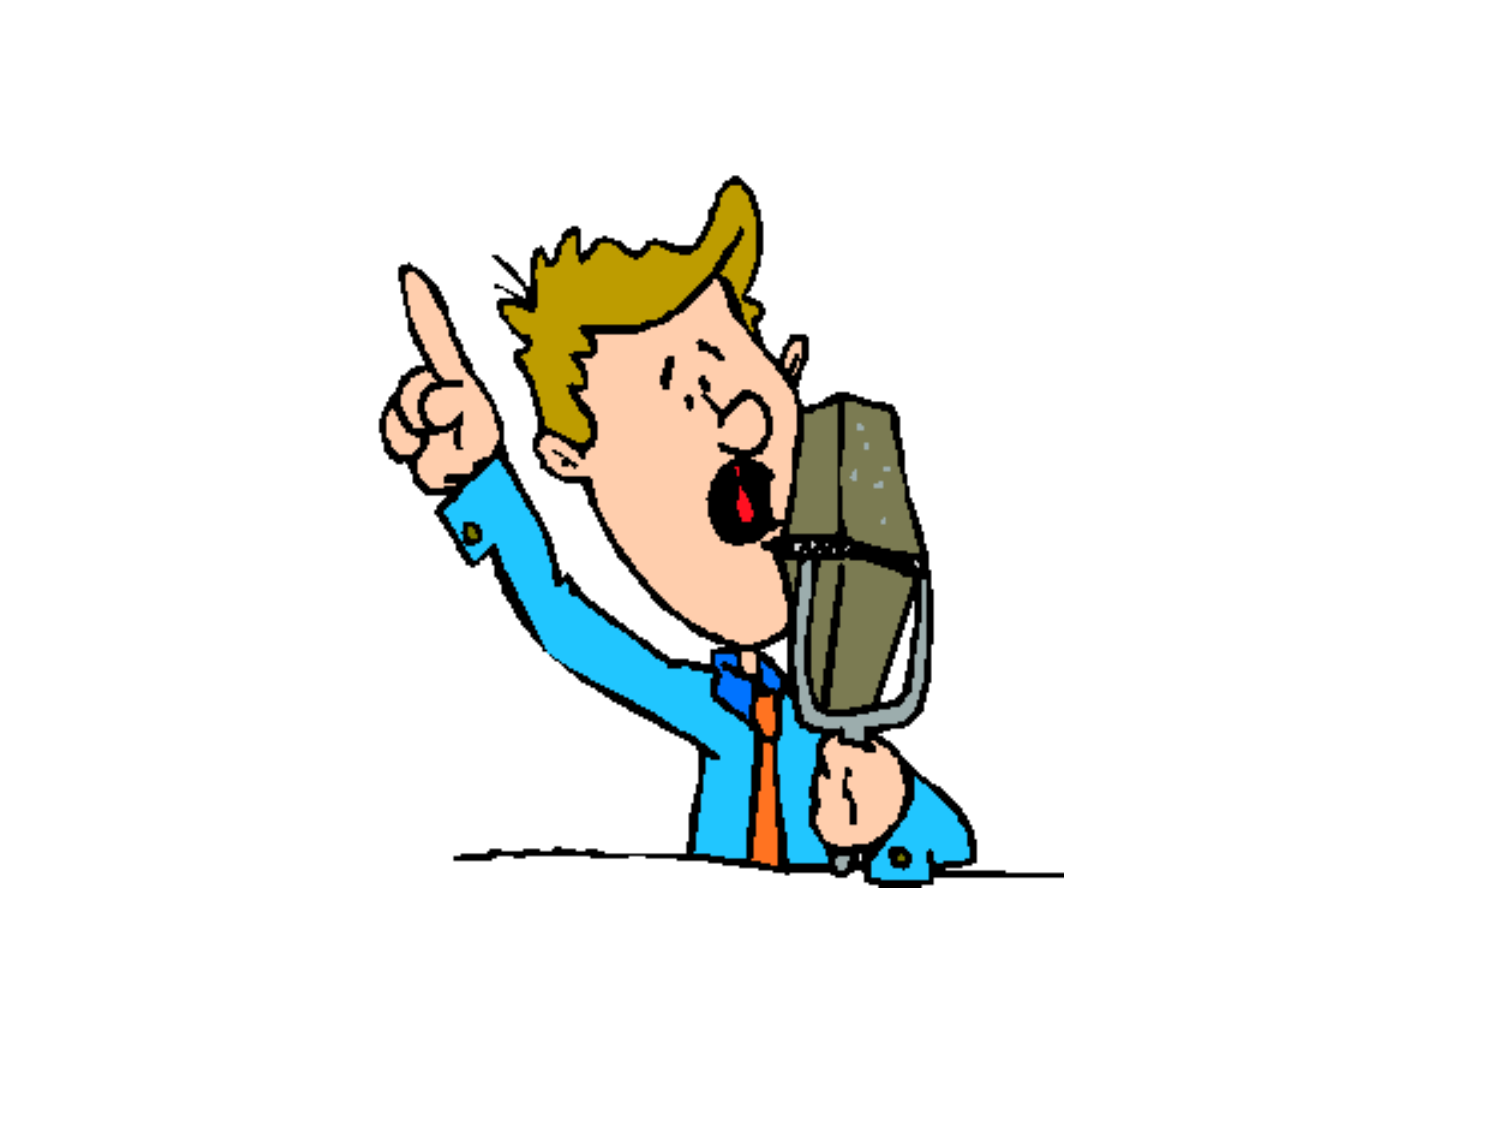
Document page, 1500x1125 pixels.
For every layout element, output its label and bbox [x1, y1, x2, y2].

picture [374, 174, 1064, 888]
